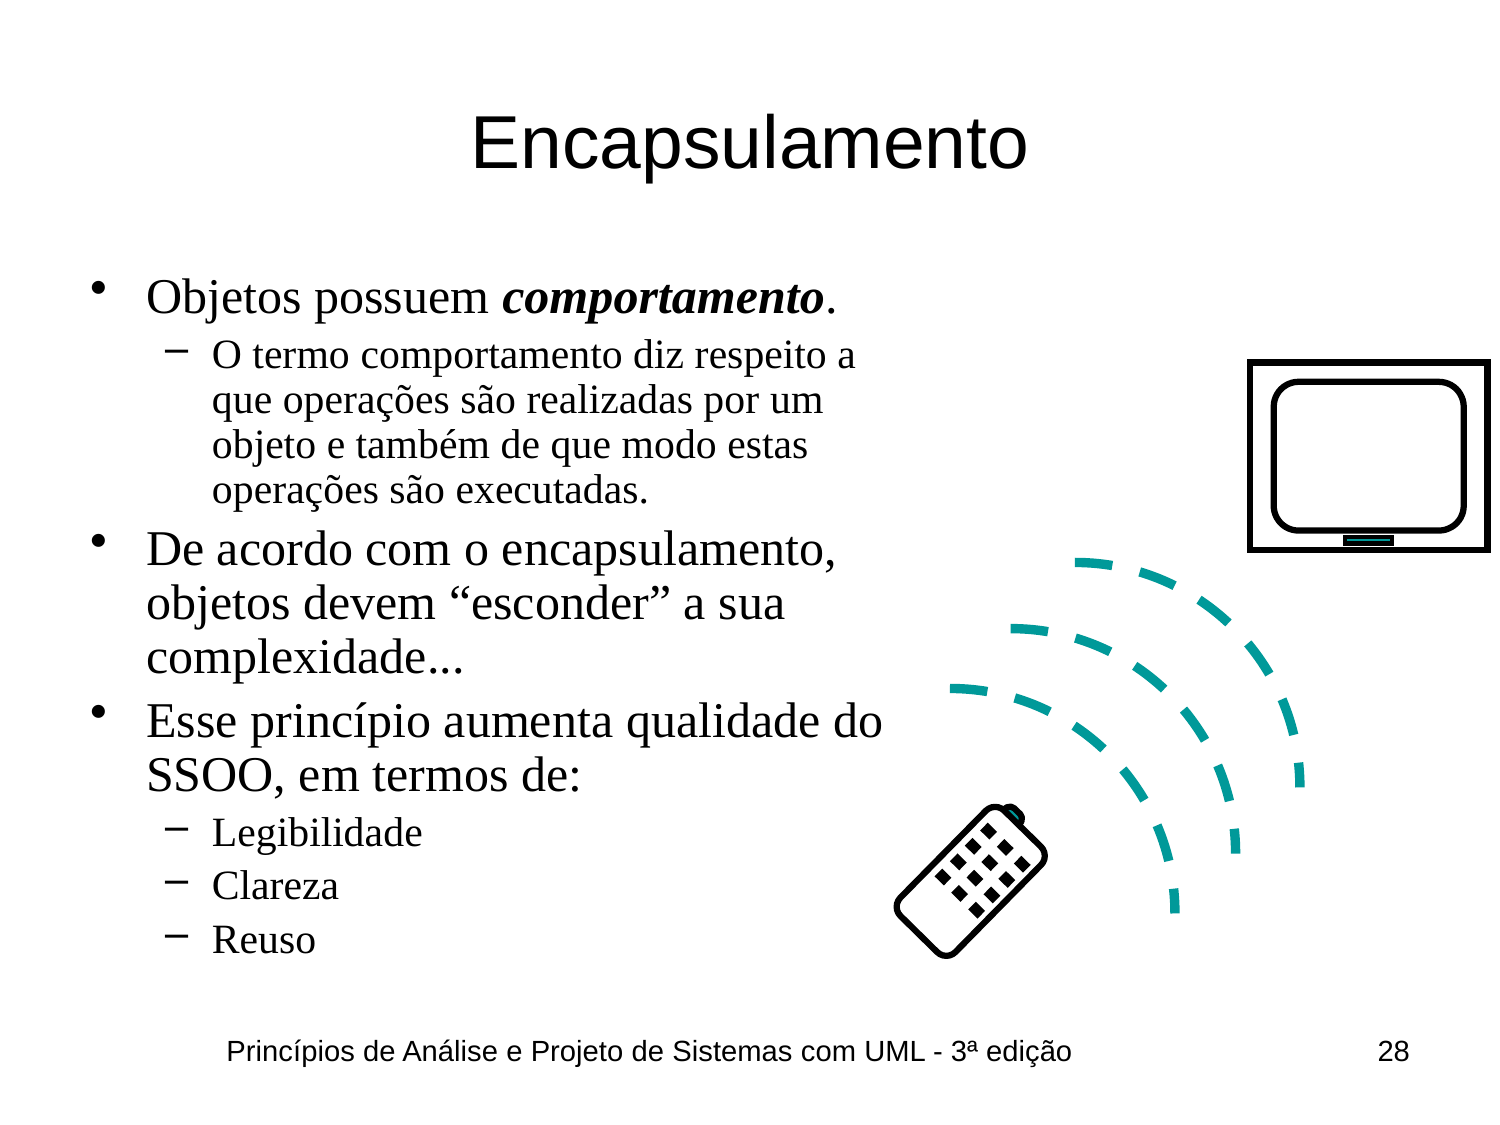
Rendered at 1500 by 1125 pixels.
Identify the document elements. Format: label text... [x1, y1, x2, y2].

slide_number 28 [1237, 1024, 1426, 1103]
text_box [949, 688, 1010, 837]
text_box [895, 839, 1053, 918]
title Encapsulamento [74, 44, 1426, 233]
text_box [1056, 854, 1175, 914]
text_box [1249, 362, 1488, 551]
text_box [1074, 562, 1300, 788]
list Objetos possuem comportamento. O termo comportamento diz respeito a que operações são realizadas por um objeto e também de que modo estas operações são executadas. De acordo com o encapsulamento, objetos devem “esconder” a sua complexidade... Esse princípio aumenta qualidade do SSOO, em termos de: Legibilidade Clareza Reuso [74, 262, 901, 1012]
footer Princípios de Análise e Projeto de Sistemas com UML - 3ª edição [74, 1024, 1226, 1103]
text_box [1010, 628, 1236, 854]
